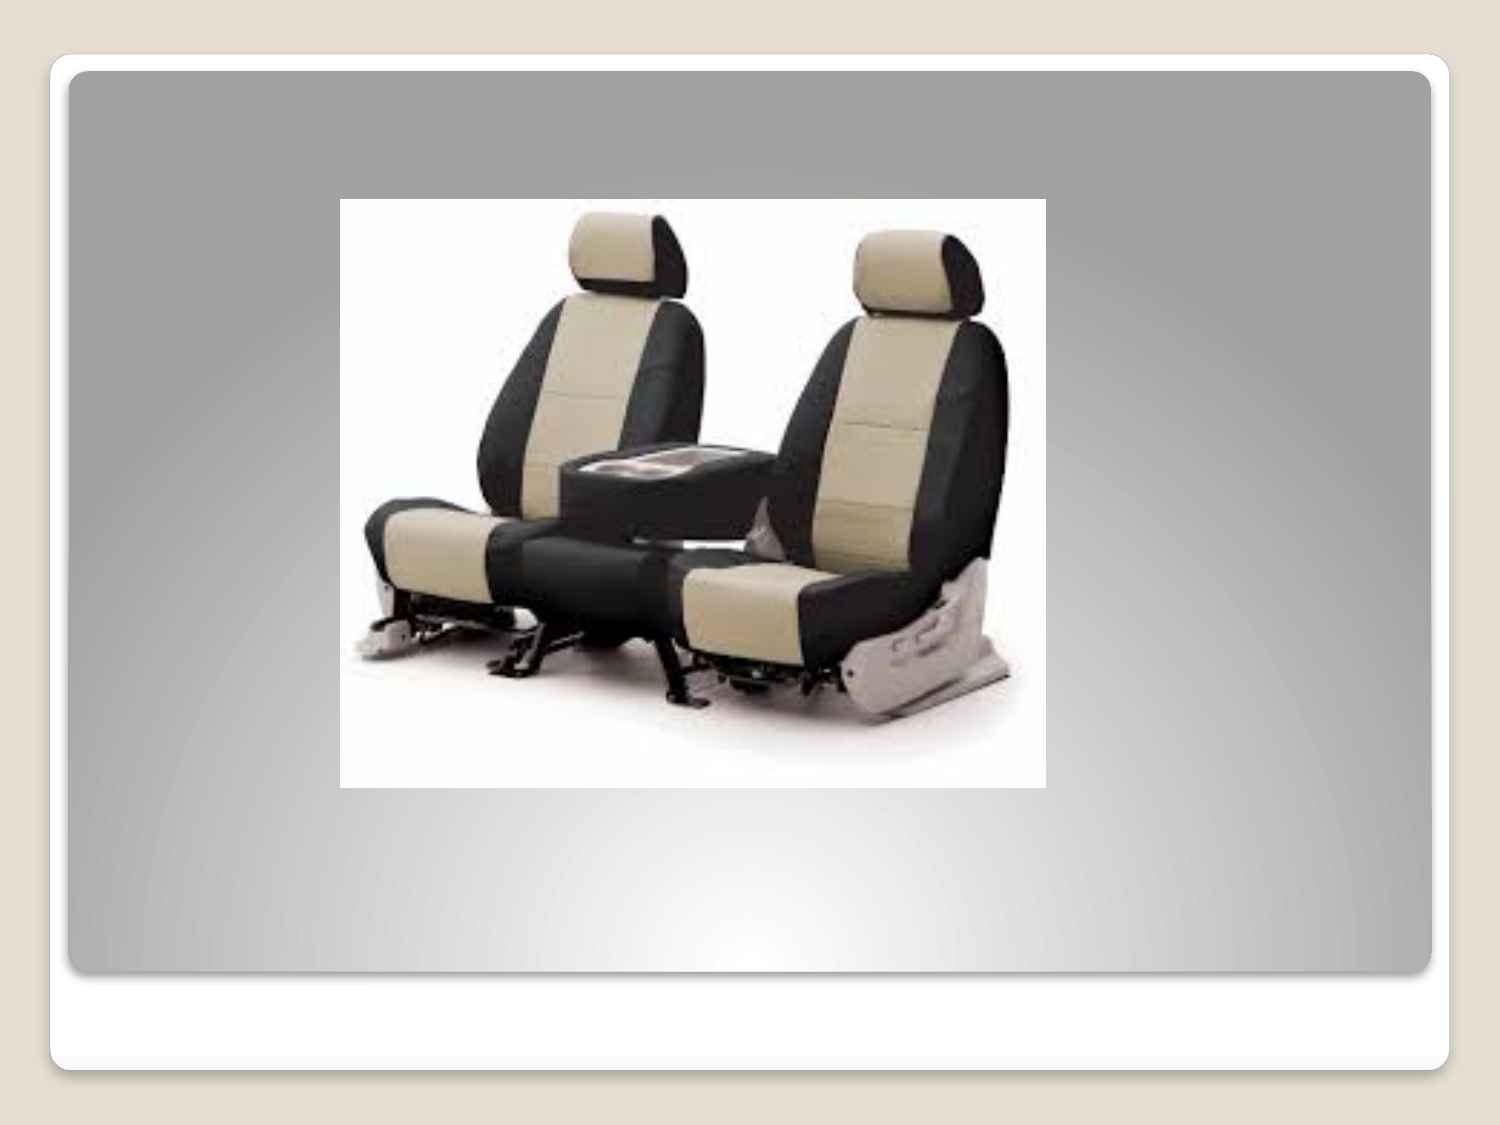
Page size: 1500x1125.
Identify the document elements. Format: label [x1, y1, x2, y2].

list [340, 199, 1047, 788]
